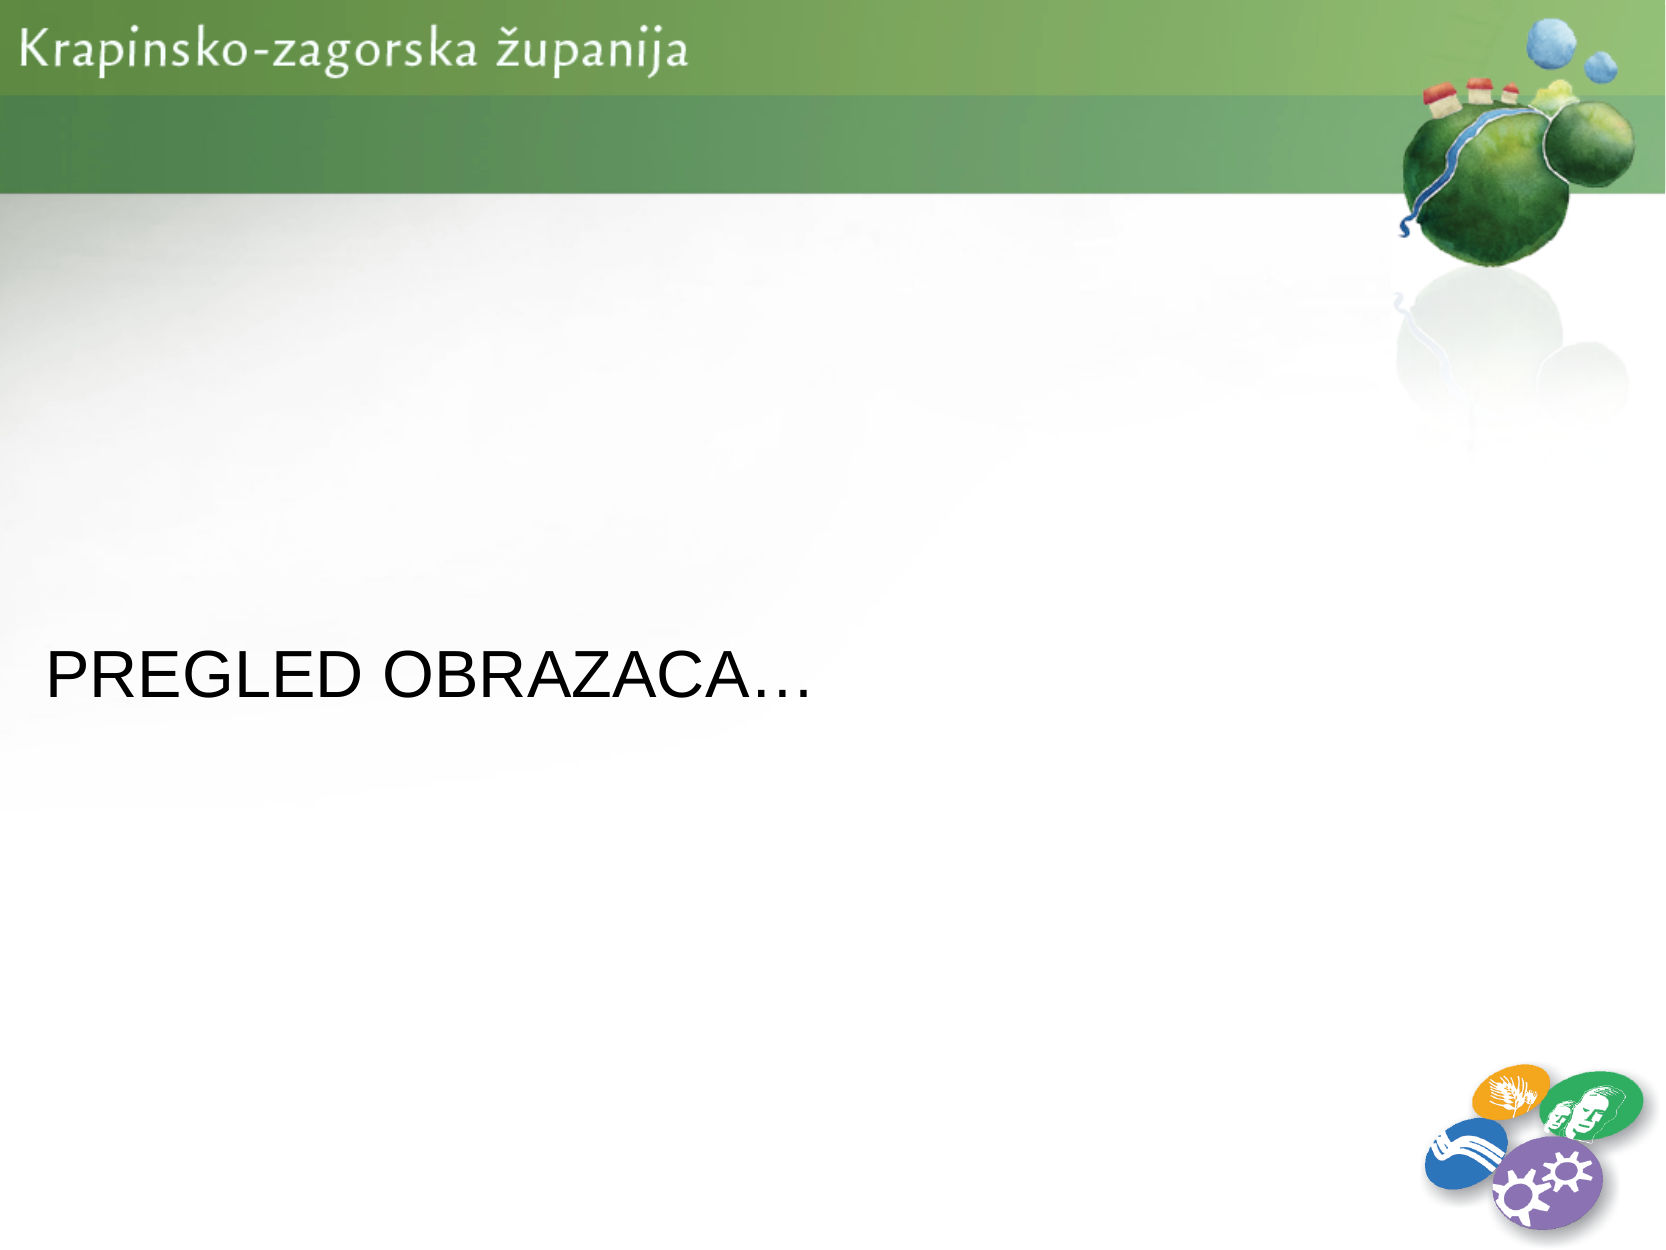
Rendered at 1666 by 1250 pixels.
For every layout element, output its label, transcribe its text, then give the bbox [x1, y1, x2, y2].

list PREGLED OBRAZACA… [28, 249, 1632, 1220]
picture [0, 0, 1666, 1250]
